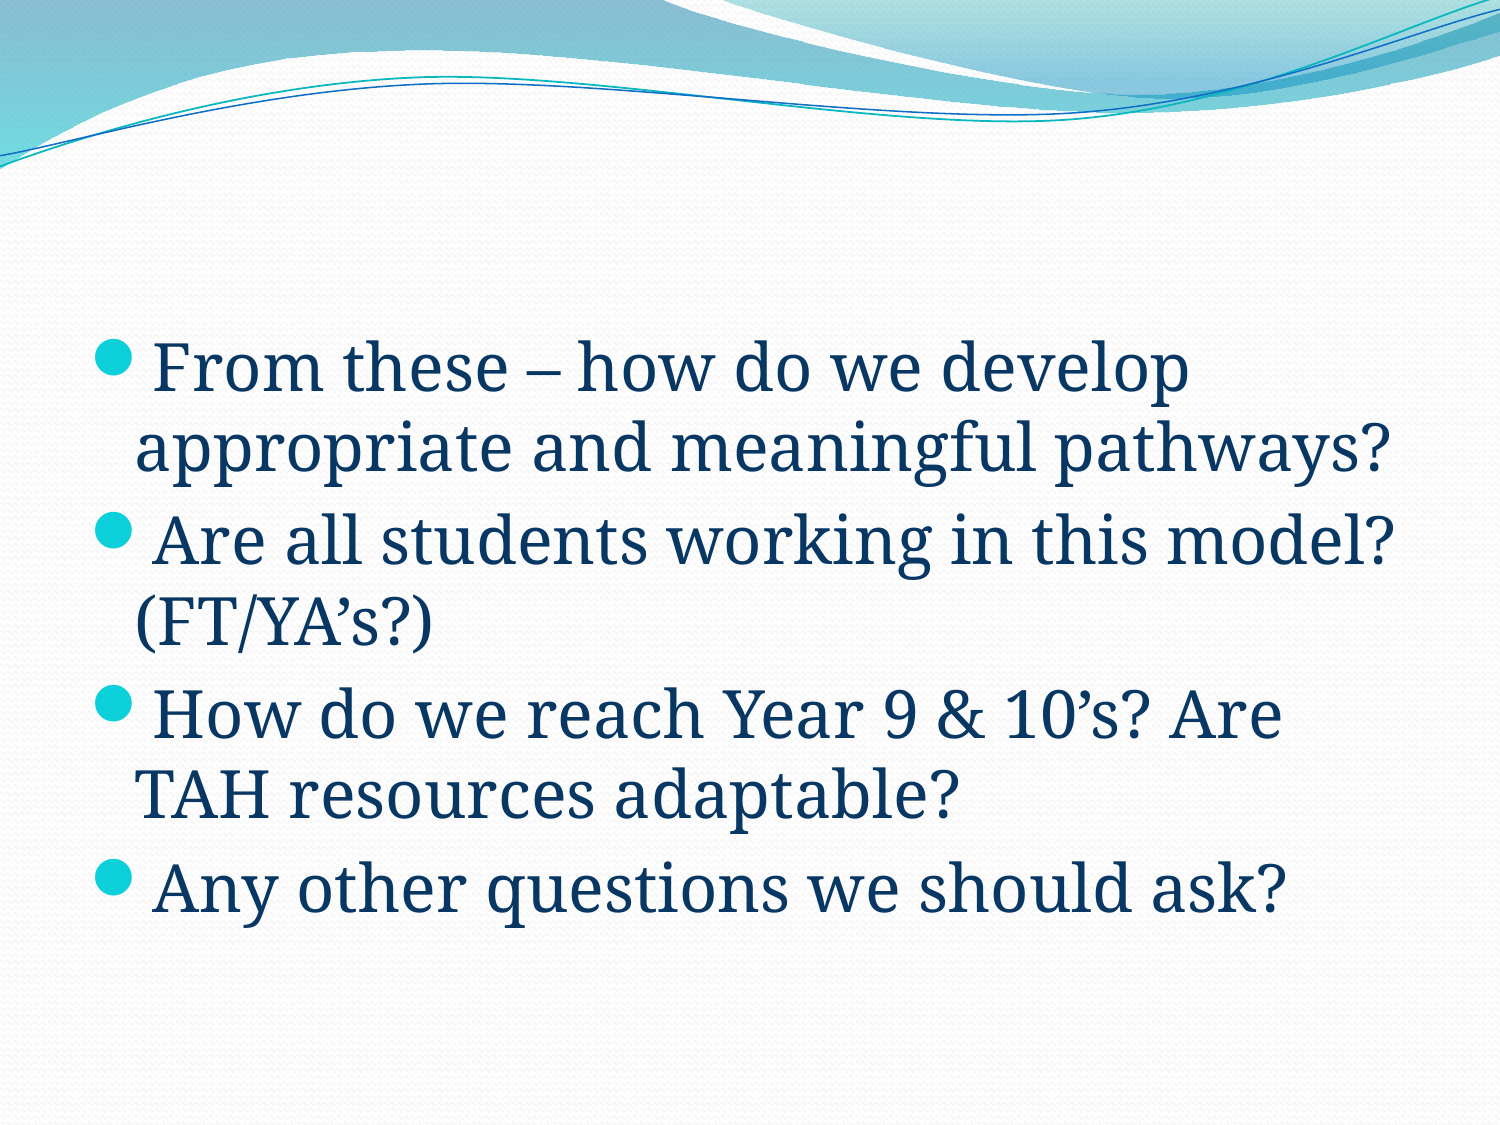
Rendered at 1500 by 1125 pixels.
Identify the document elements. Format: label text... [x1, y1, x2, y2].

list From these – how do we develop appropriate and meaningful pathways? Are all students working in this model? (FT/YA’s?) How do we reach Year 9 & 10’s? Are TAH resources adaptable? Any other questions we should ask? [75, 317, 1425, 1038]
